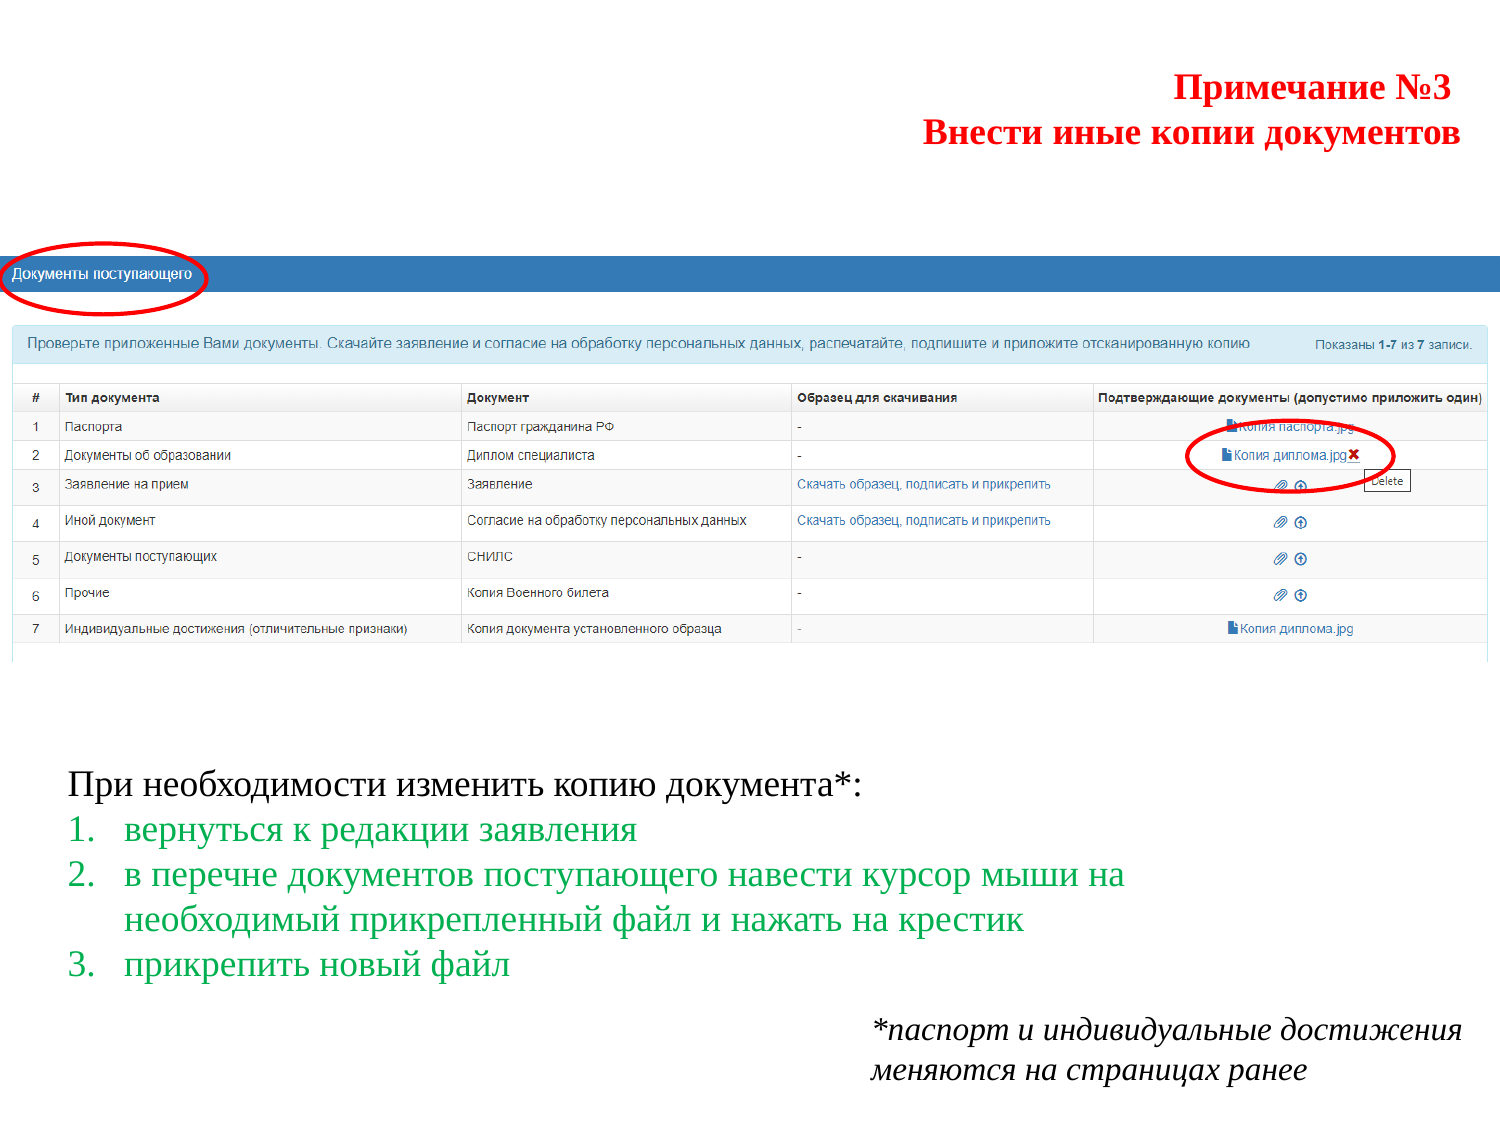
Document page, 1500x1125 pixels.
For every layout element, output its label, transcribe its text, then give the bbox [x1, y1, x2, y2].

picture [0, 255, 1500, 663]
text_box [26, 241, 181, 253]
text_box При необходимости изменить копию документа*: вернуться к редакции заявления в перечне документов поступающего навести курсор мыши на необходимый прикрепленный файл и нажать на крестик прикрепить новый файл [53, 751, 1306, 992]
text_box *паспорт и индивидуальные достижения меняются на страницах ранее [856, 999, 1483, 1095]
text_box Примечание №3 Внести иные копии документов [726, 54, 1477, 160]
